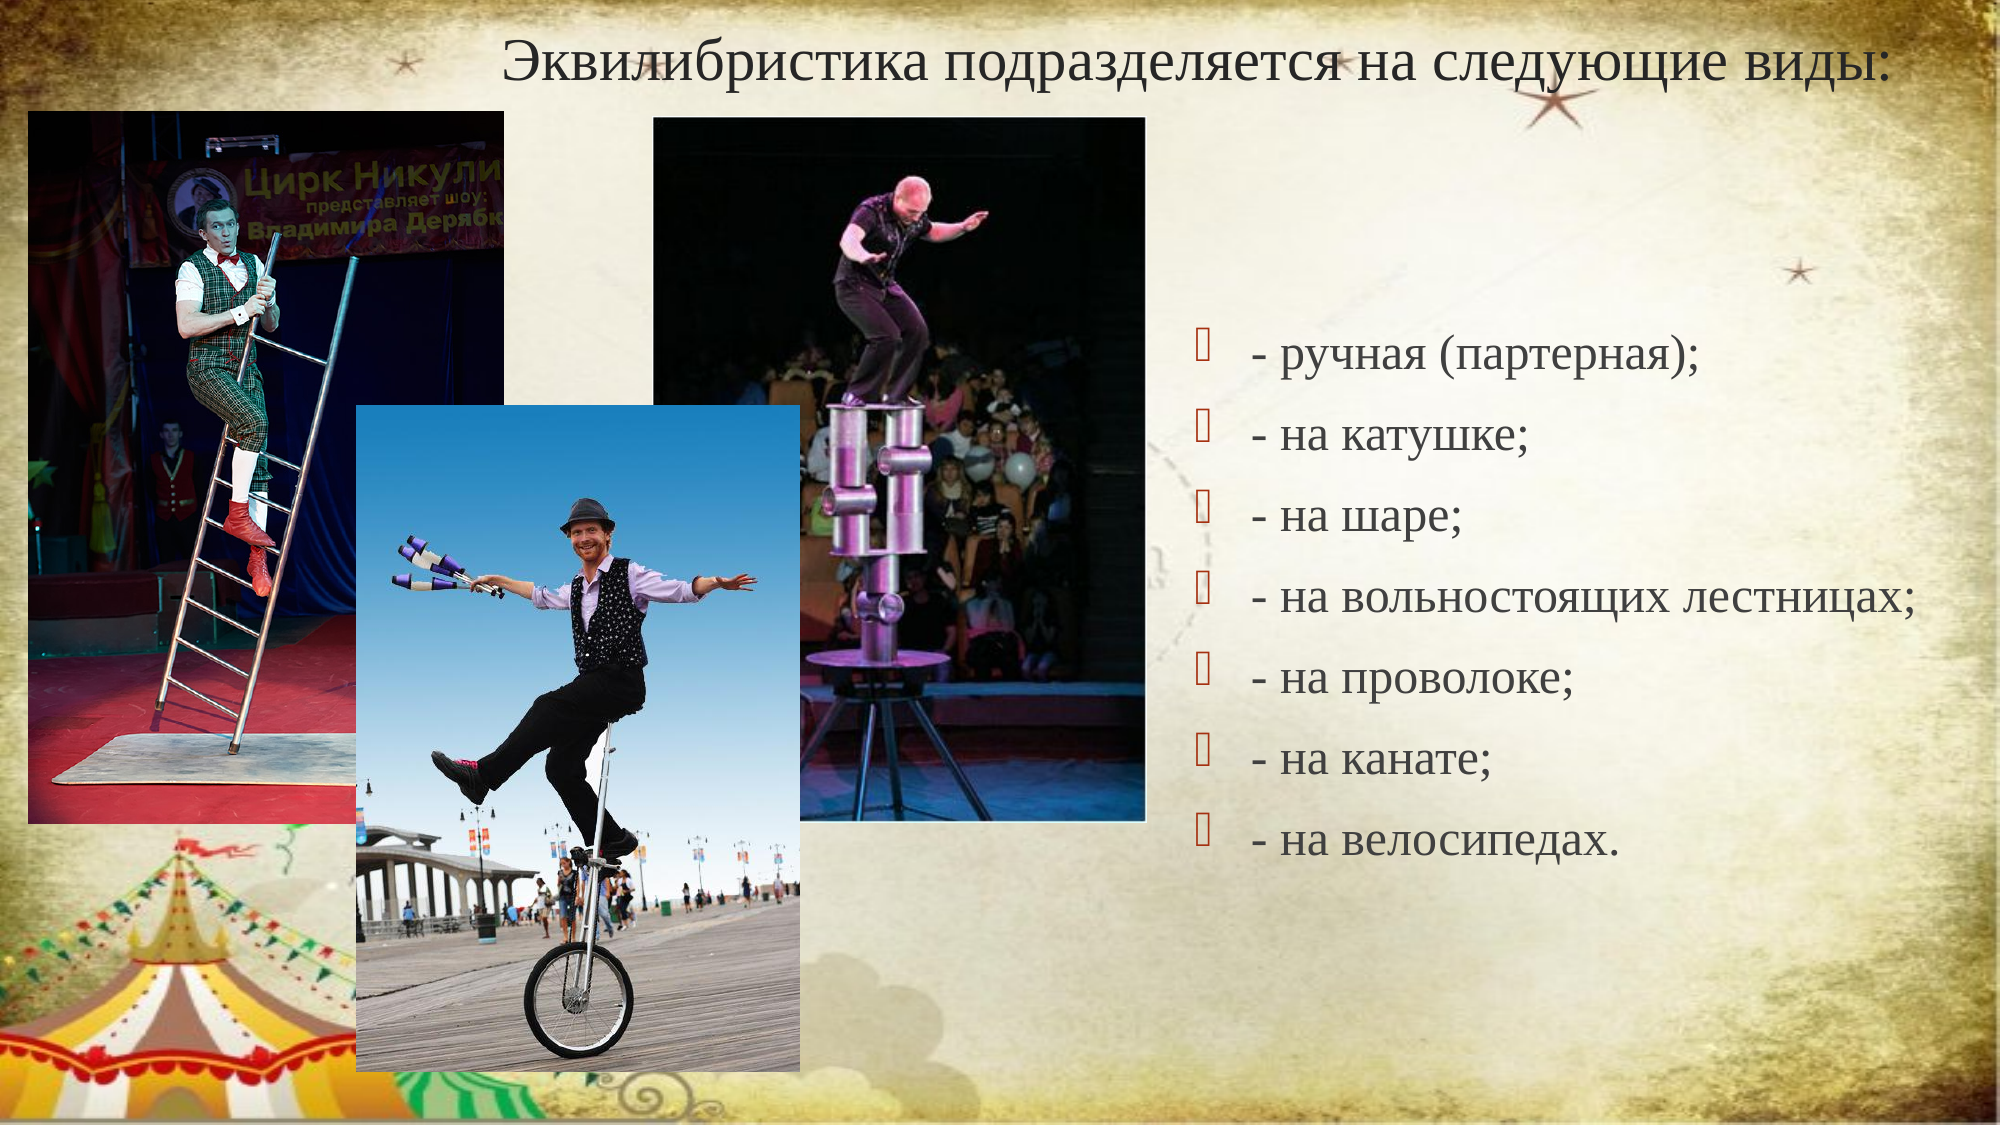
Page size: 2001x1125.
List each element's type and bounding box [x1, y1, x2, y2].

picture [28, 111, 1147, 1072]
list [0, 0, 2000, 1125]
